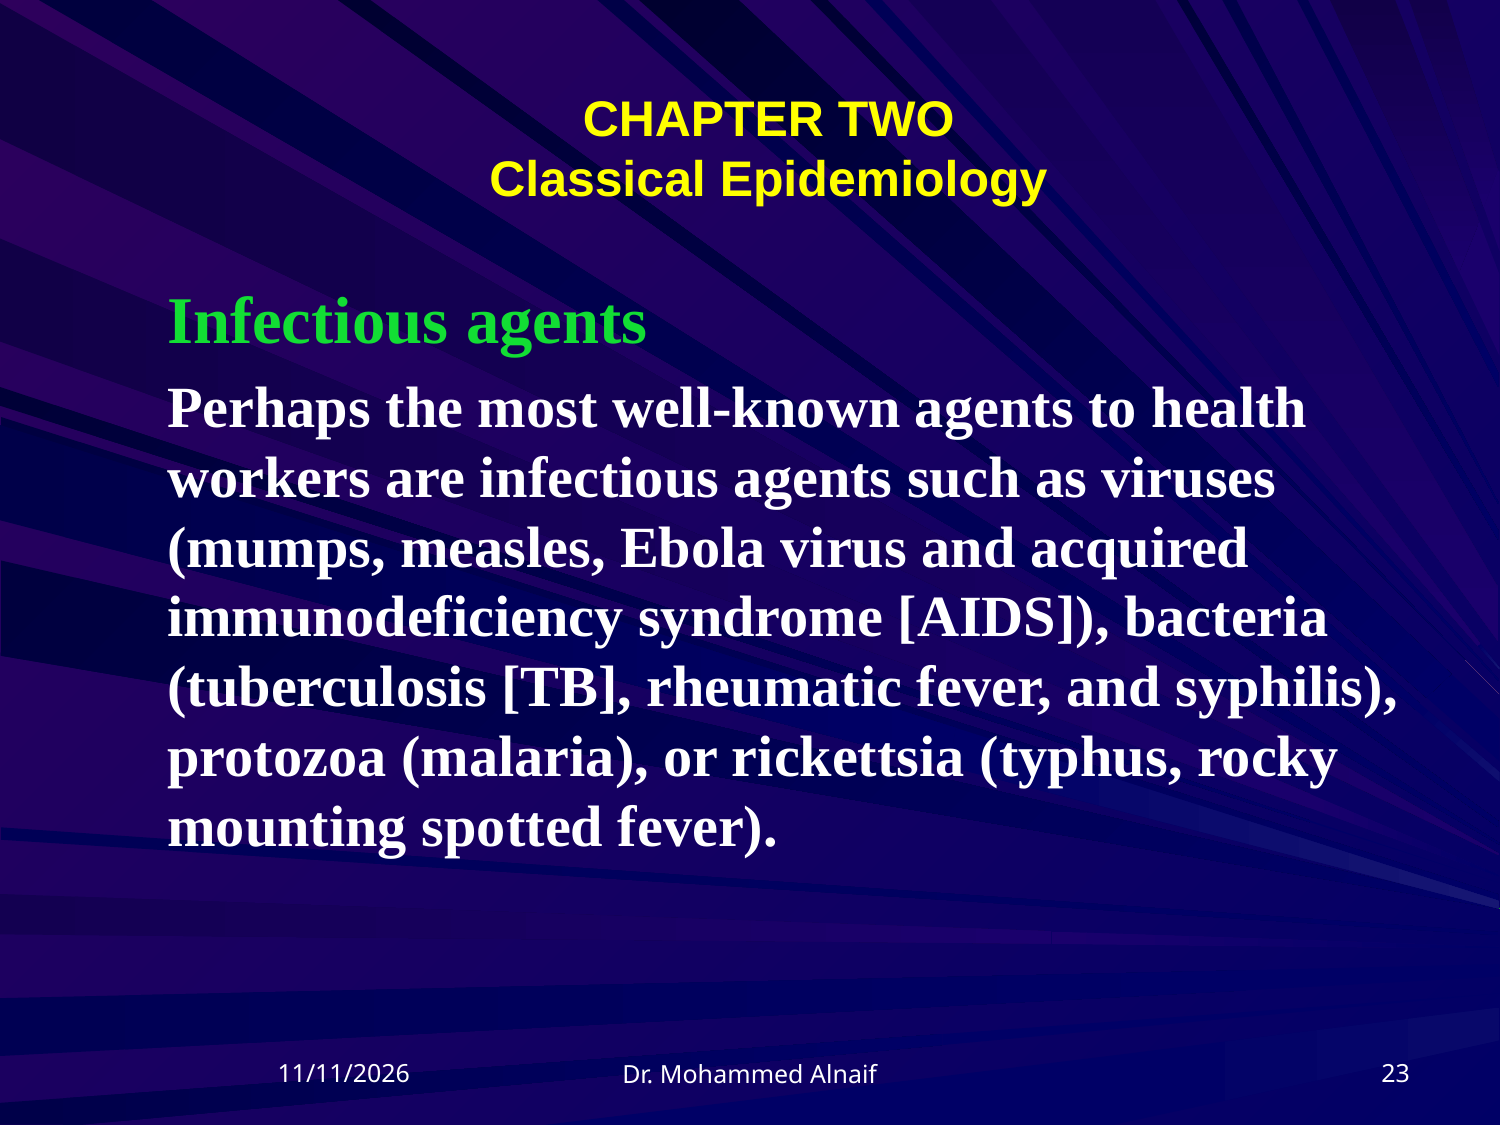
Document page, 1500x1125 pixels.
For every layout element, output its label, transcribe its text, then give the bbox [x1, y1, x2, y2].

footer Dr. Mohammed Alnaif [512, 1024, 988, 1101]
subtitle Infectious agents Perhaps the most well-known agents to health workers are infectious agents such as viruses (mumps, measles, Ebola virus and acquired immunodeficiency syndrome [AIDS]), bacteria (tuberculosis [TB], rheumatic fever, and syphilis), protozoa (malaria), or rickettsia (typhus, rocky mounting spotted fever). [152, 269, 1430, 926]
title CHAPTER TWO Classical Epidemiology [93, 23, 1444, 270]
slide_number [74, 1023, 426, 1100]
slide_number 23 [1074, 1023, 1426, 1100]
